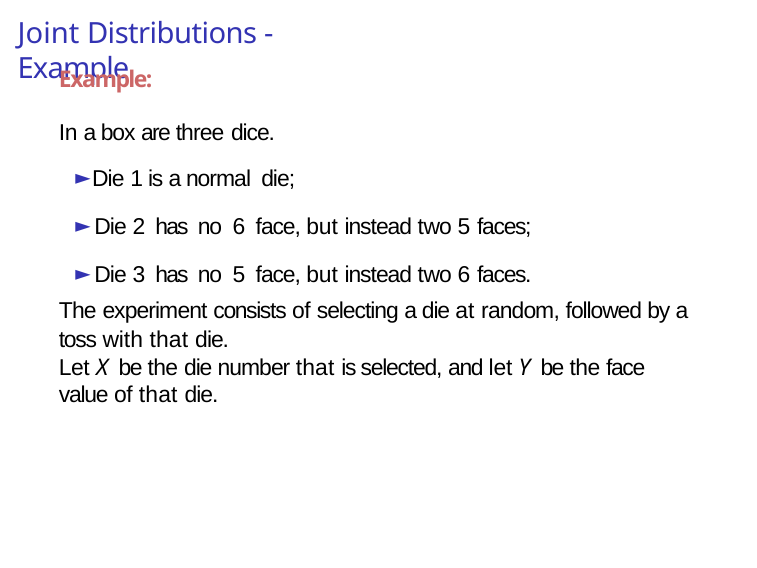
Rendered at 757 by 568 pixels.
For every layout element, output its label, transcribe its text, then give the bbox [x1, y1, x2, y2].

text_box Example: In a box are three dice. ► Die 1 is a normal die; ► Die 2 has no 6 face, but instead two 5 faces; ► Die 3 has no 5 face, but instead two 6 faces. The experiment consists of selecting a die at random, followed by a toss with that die. Let X be the die number that is selected, and let Y be the face value of that die. [56, 62, 699, 408]
title Joint Distributions - Example [15, 11, 378, 110]
